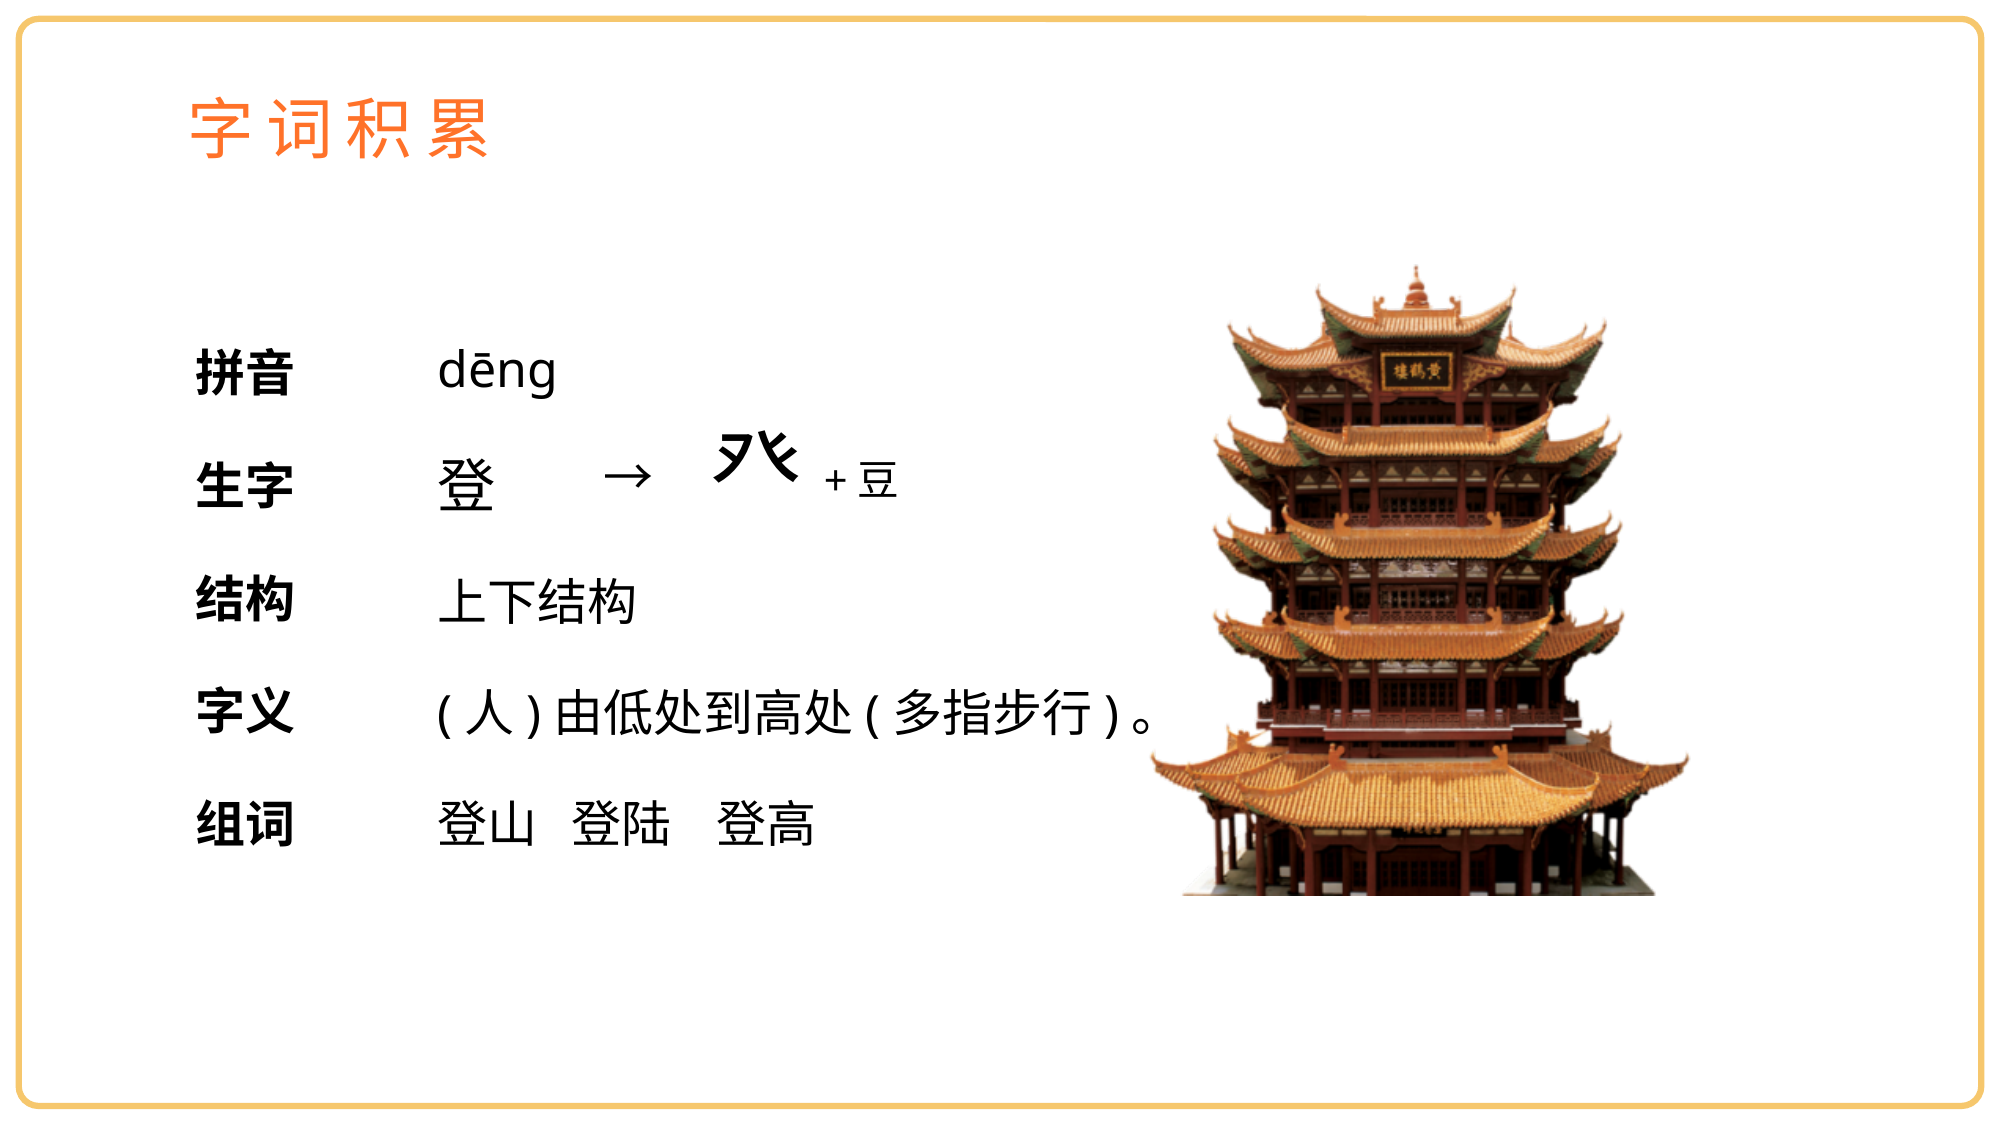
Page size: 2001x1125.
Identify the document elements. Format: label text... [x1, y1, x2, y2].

picture [1118, 226, 1725, 896]
text_box 字词积累 [187, 87, 493, 168]
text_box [179, 330, 1118, 861]
